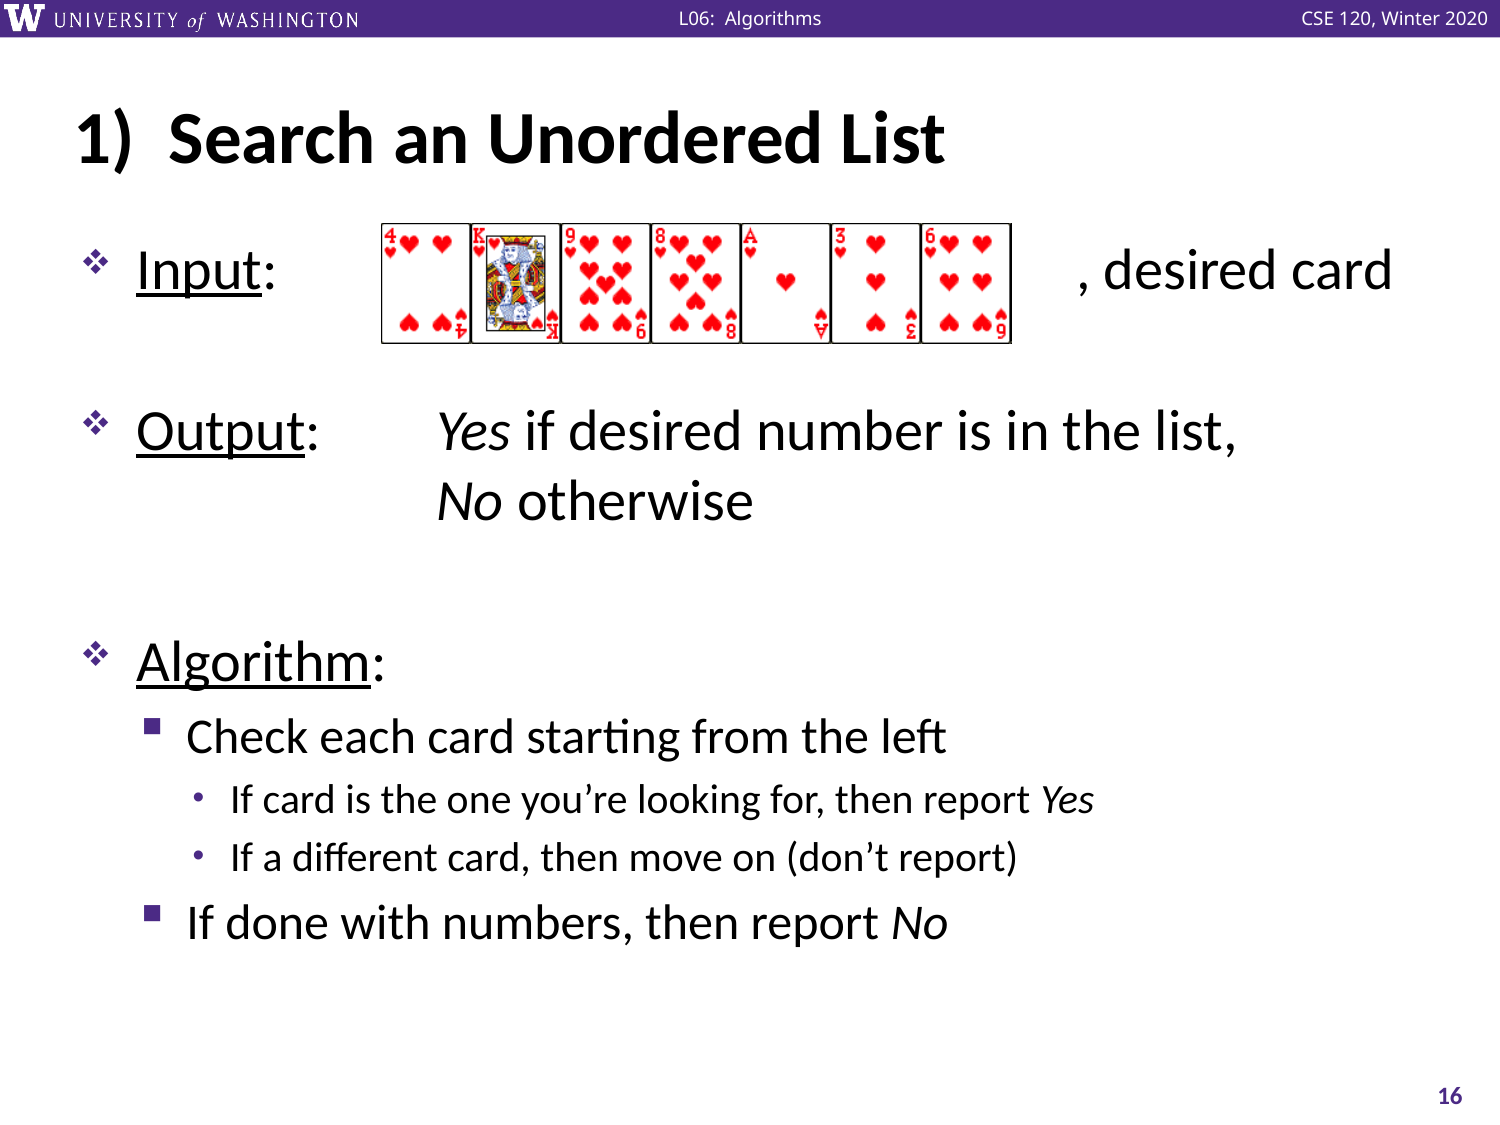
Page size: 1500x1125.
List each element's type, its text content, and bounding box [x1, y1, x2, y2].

title 1) Search an Unordered List [58, 71, 1438, 197]
list Input: , desired card Output: Yes if desired number is in the list, No otherwise Algorithm: Check each card starting from the left If card is the one you’re looking for, then report Yes If a different card, then move on (don’t report) If done with numbers, then report No [64, 223, 1438, 1040]
picture [4, 4, 358, 32]
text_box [381, 223, 1012, 344]
slide_number 16 [1400, 1065, 1500, 1125]
